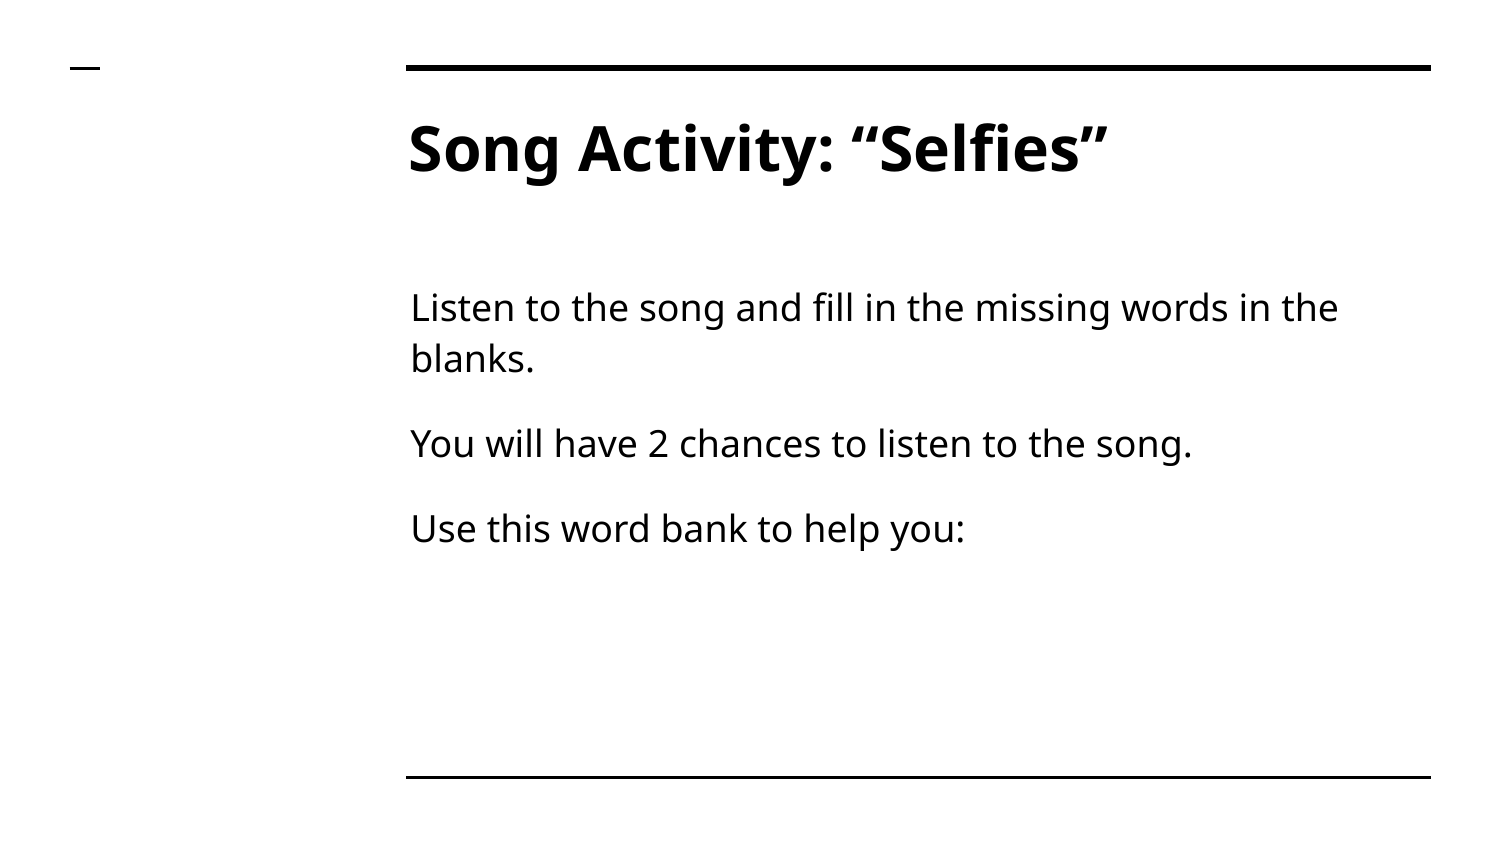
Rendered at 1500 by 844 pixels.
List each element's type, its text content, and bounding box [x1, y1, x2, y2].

title Song Activity: “Selfies” [393, 94, 1431, 199]
list Listen to the song and fill in the missing words in the blanks. You will have 2 chances to listen to the song. Use this word bank to help you: [395, 261, 1433, 755]
